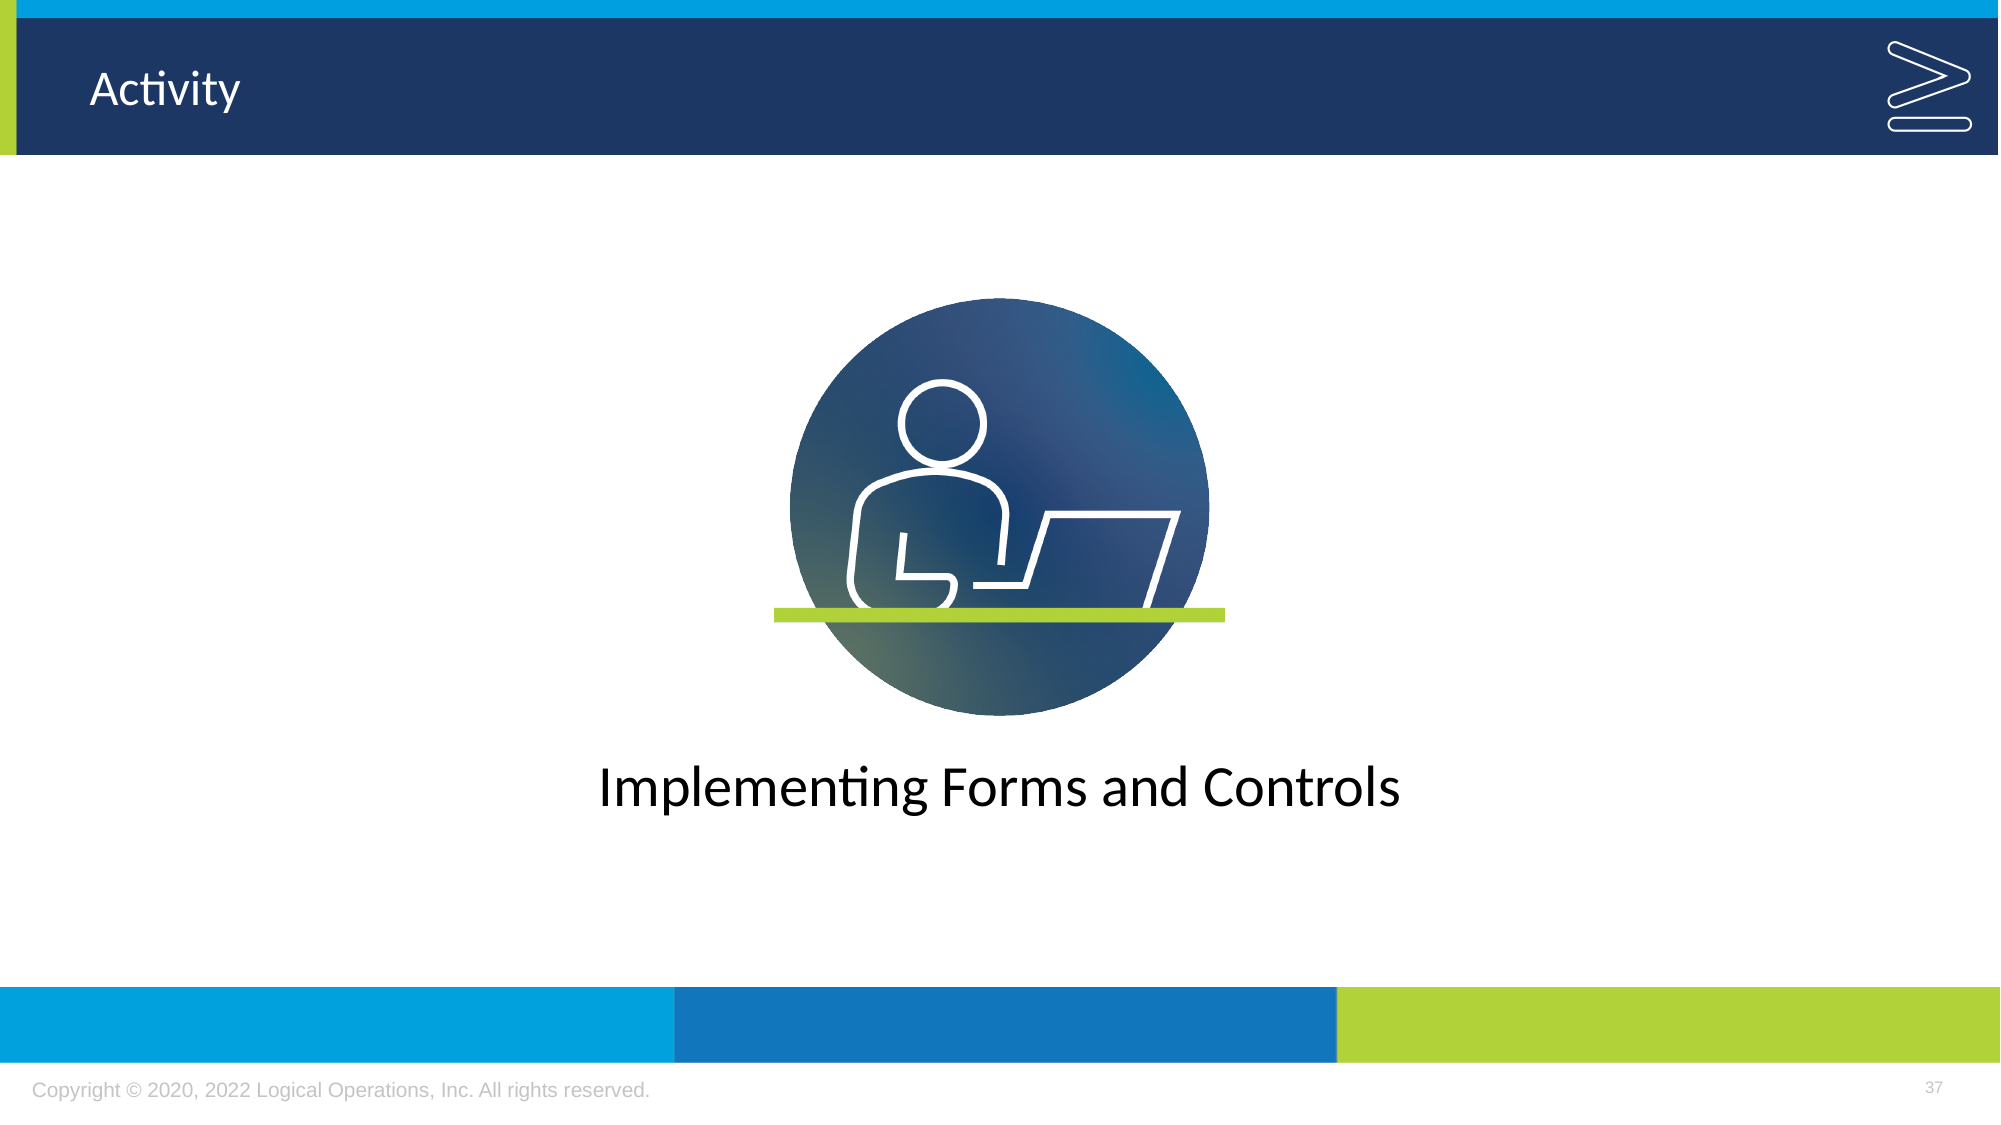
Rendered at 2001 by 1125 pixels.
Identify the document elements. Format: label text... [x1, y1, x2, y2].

list Implementing Forms and Controls [125, 740, 1875, 841]
picture [0, 0, 1998, 155]
slide_number 37 [1491, 1057, 1959, 1118]
picture [774, 298, 1225, 716]
picture [674, 987, 2000, 1063]
